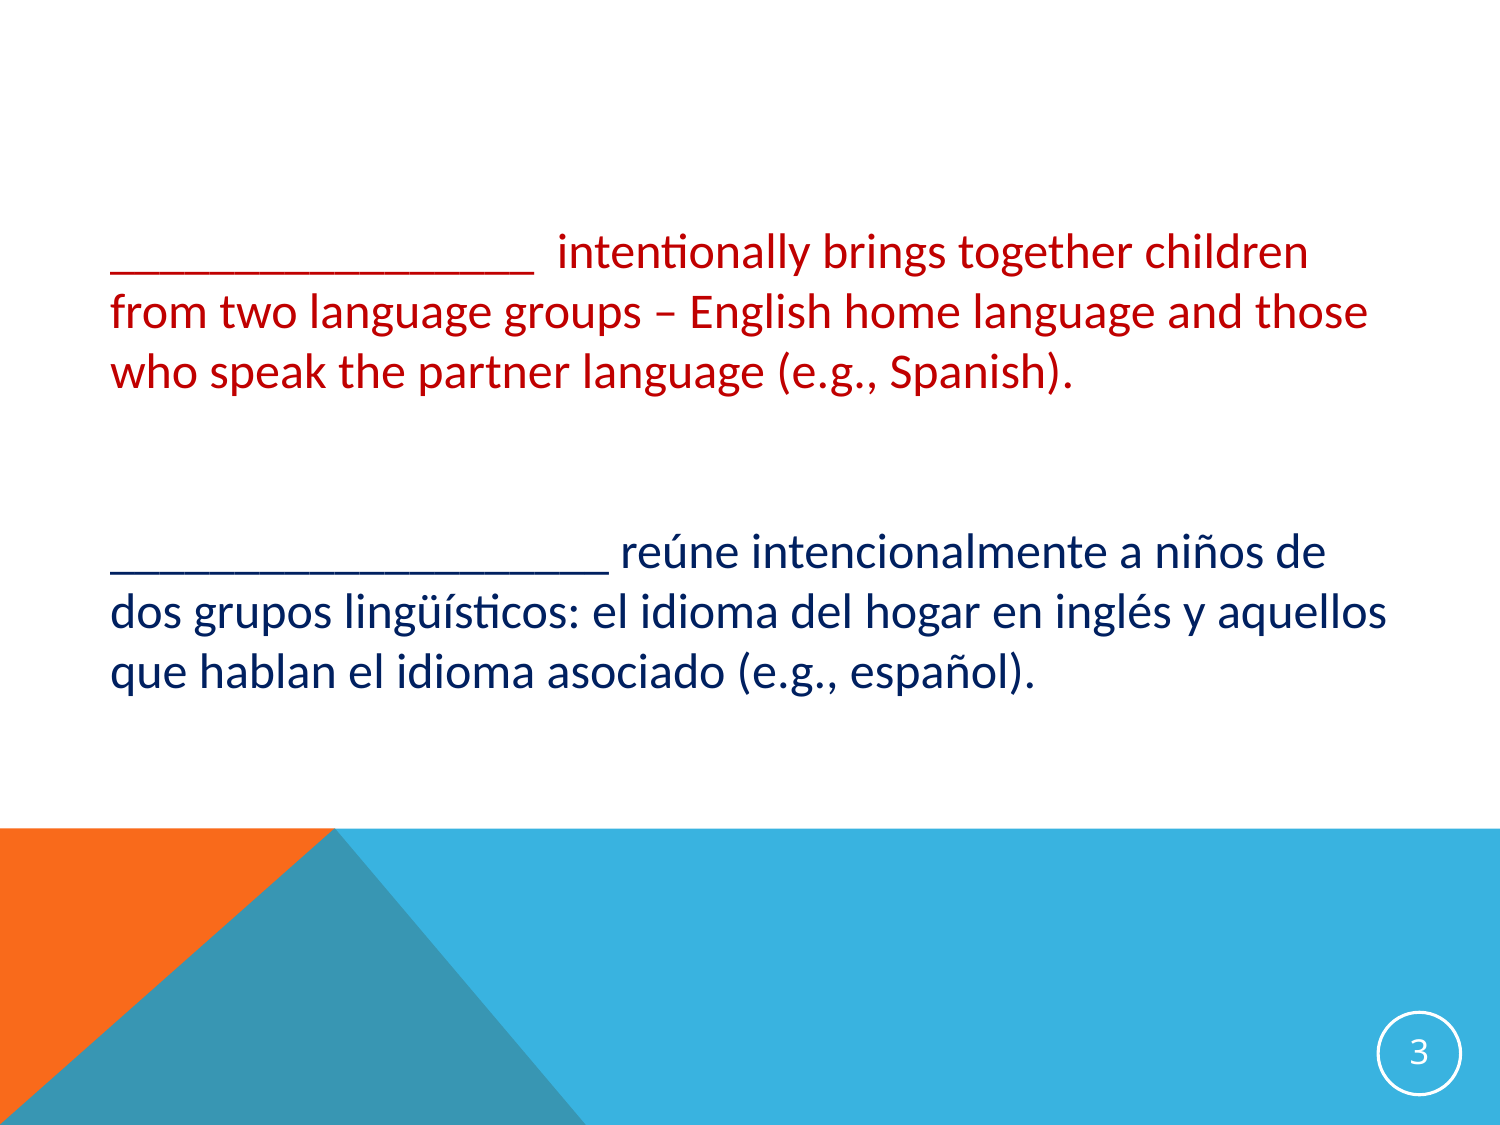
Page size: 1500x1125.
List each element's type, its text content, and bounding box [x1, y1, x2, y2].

slide_number 3 [1376, 1010, 1463, 1097]
text_box _________________ intentionally brings together children from two language groups – English home language and those who speak the partner language (e.g., Spanish). ____________________ reúne intencionalmente a niños de dos grupos lingüísticos: el idioma del hogar en inglés y aquellos que hablan el idioma asociado (e.g., español). [95, 210, 1412, 706]
